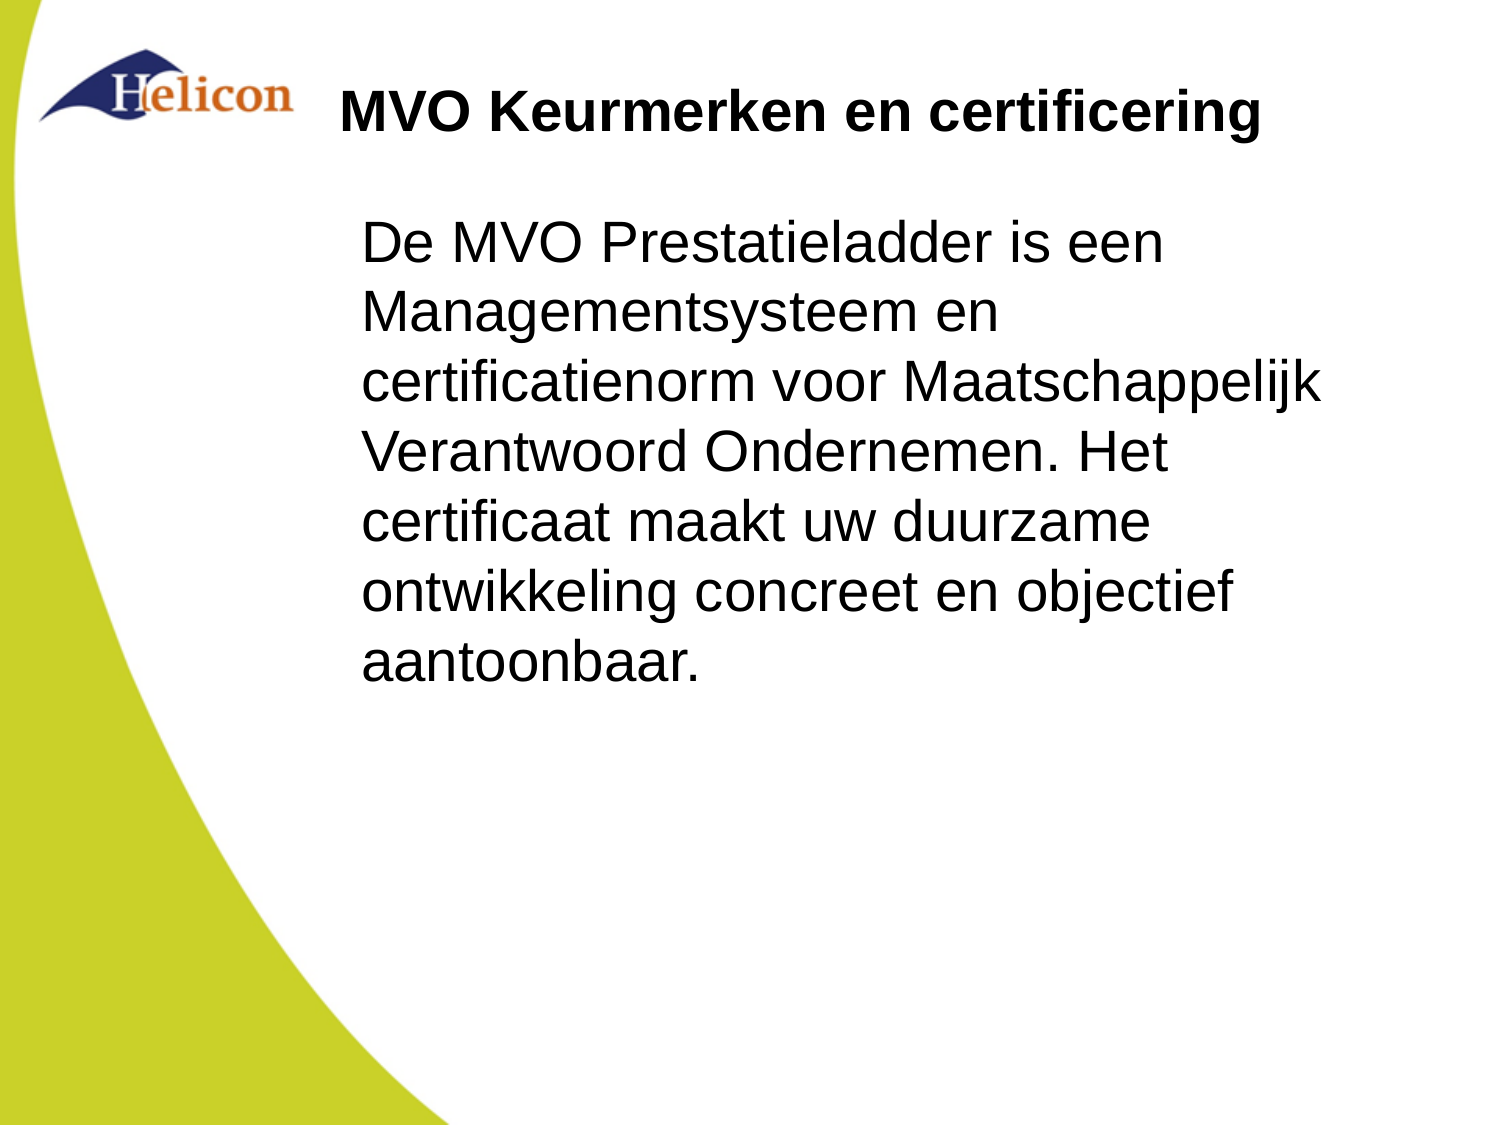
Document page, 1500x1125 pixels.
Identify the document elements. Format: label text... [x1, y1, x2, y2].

title MVO Keurmerken en certificering [324, 54, 1415, 161]
picture [0, 0, 1500, 1125]
list De MVO Prestatieladder is een Managementsysteem en certificatienorm voor Maatschappelijk Verantwoord Ondernemen. Het certificaat maakt uw duurzame ontwikkeling concreet en objectief aantoonbaar. [336, 196, 1425, 1005]
